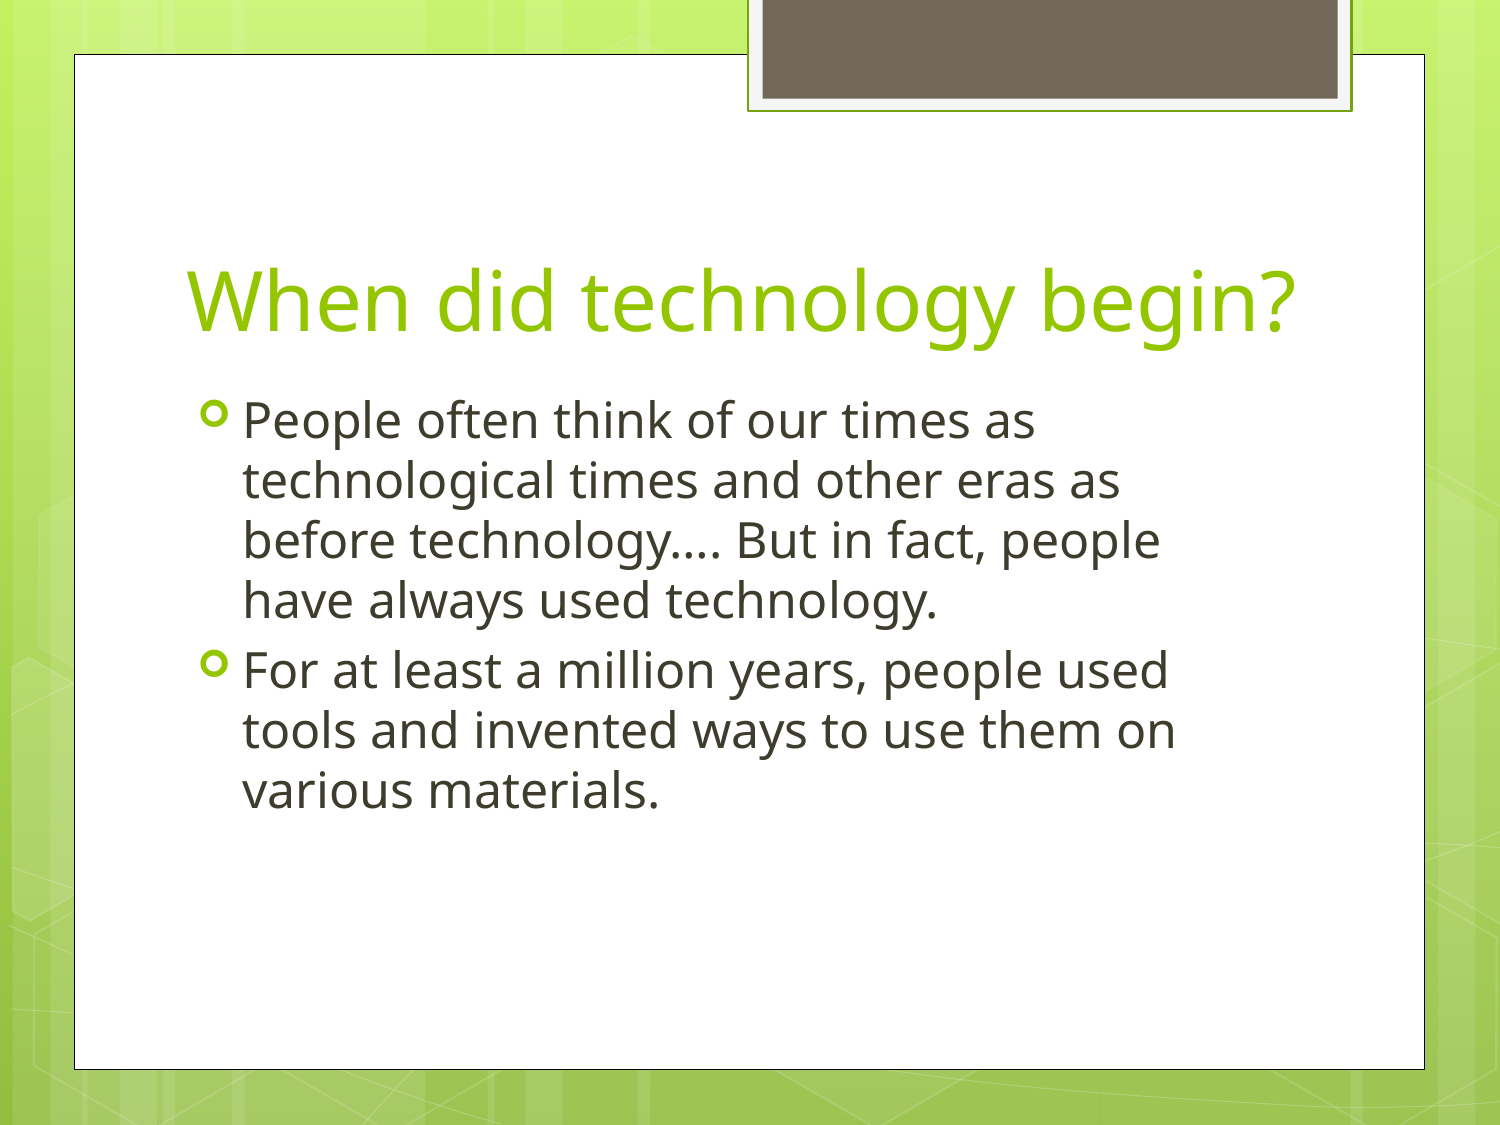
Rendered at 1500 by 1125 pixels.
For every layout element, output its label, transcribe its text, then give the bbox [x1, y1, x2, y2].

title When did technology begin? [171, 168, 1324, 357]
list People often think of our times as technological times and other eras as before technology…. But in fact, people have always used technology. For at least a million years, people used tools and invented ways to use them on various materials. [171, 381, 1283, 957]
